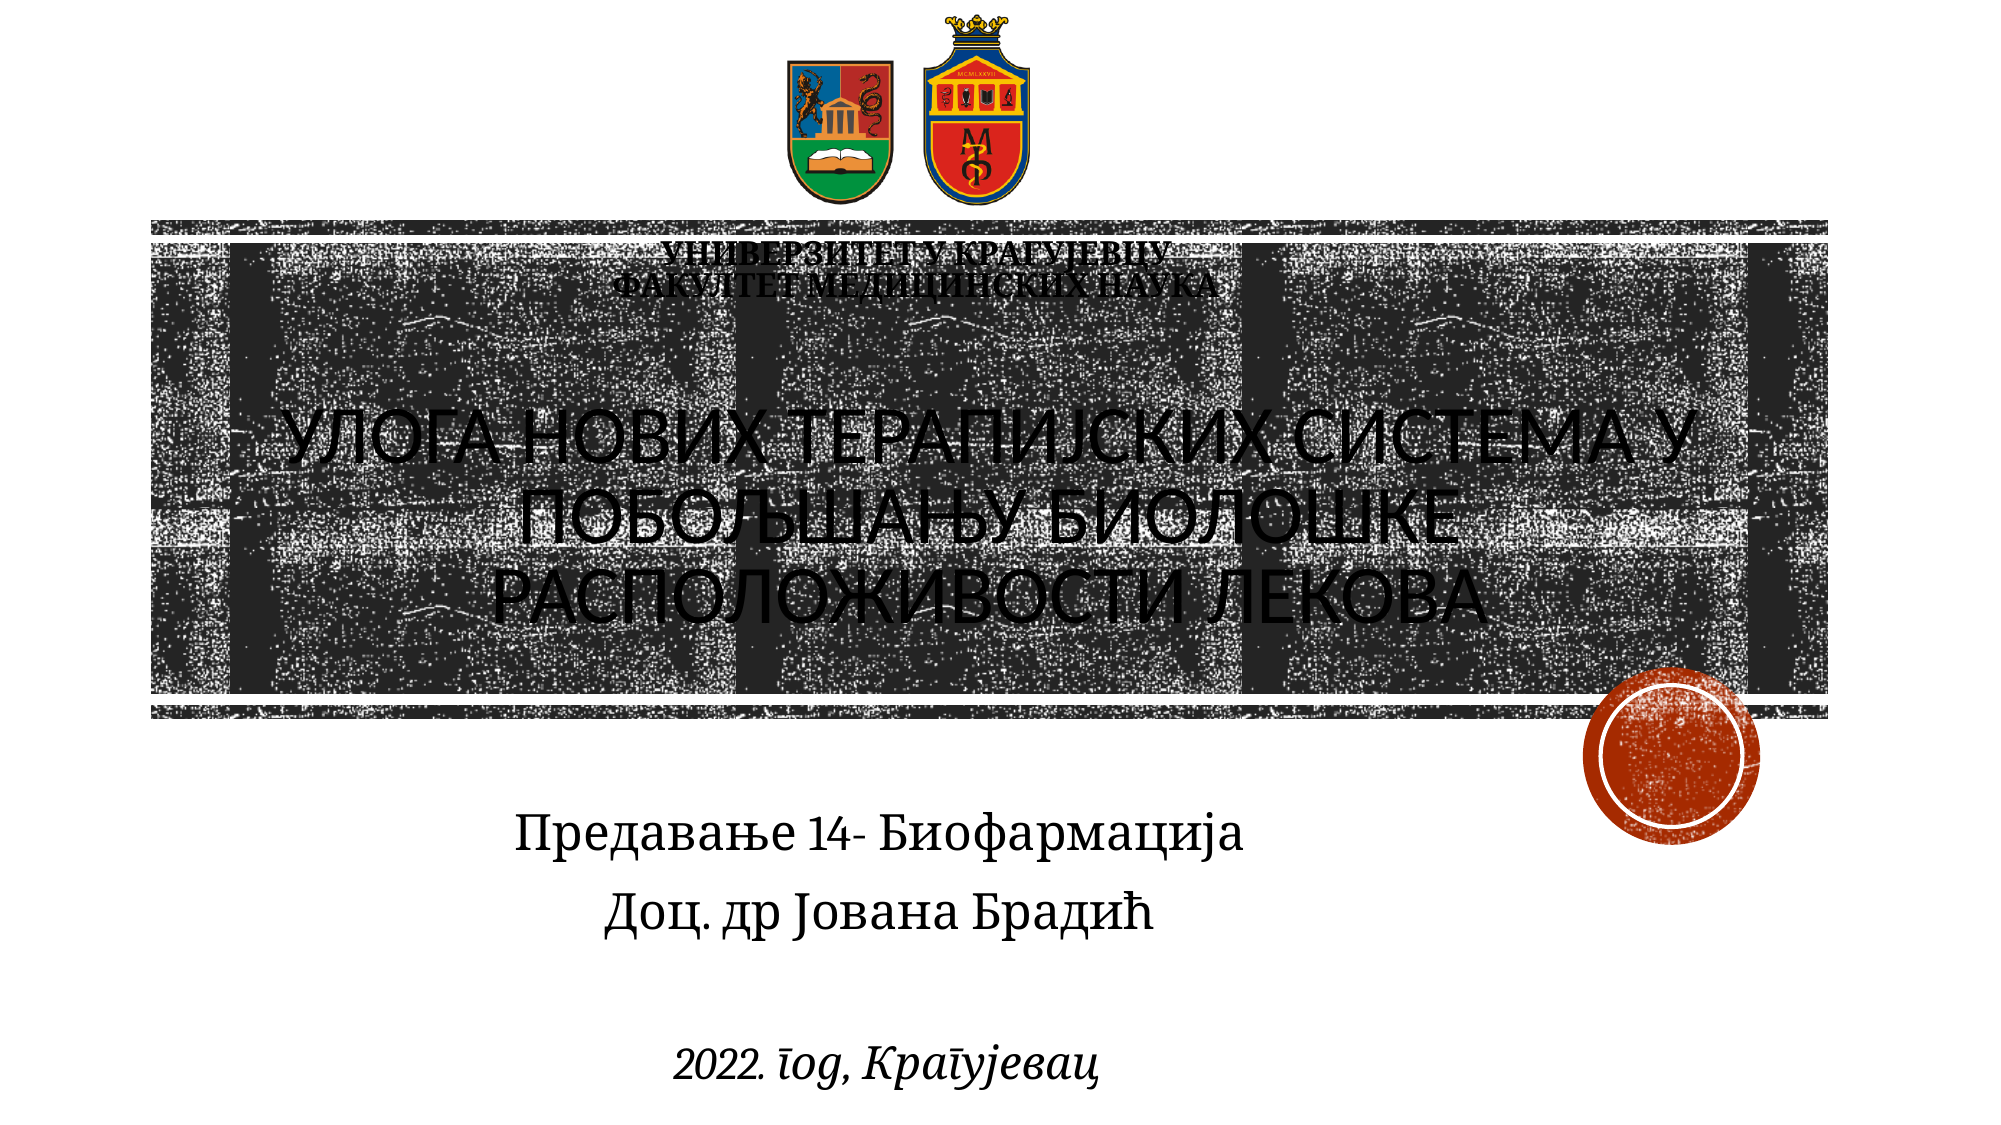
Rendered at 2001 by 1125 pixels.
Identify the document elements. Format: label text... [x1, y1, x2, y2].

title Улога нових терапијских система у побољшању биолошке расположивости лекова [172, 234, 1808, 733]
text_box Универзитет у Крагујевцу Факултет медицинских наука [278, 225, 1554, 318]
subtitle Предавање 14- Биофармација Доц. др Јована Брадић 2022. год, Крагујевац [175, 720, 1586, 1107]
picture [766, 6, 1045, 225]
